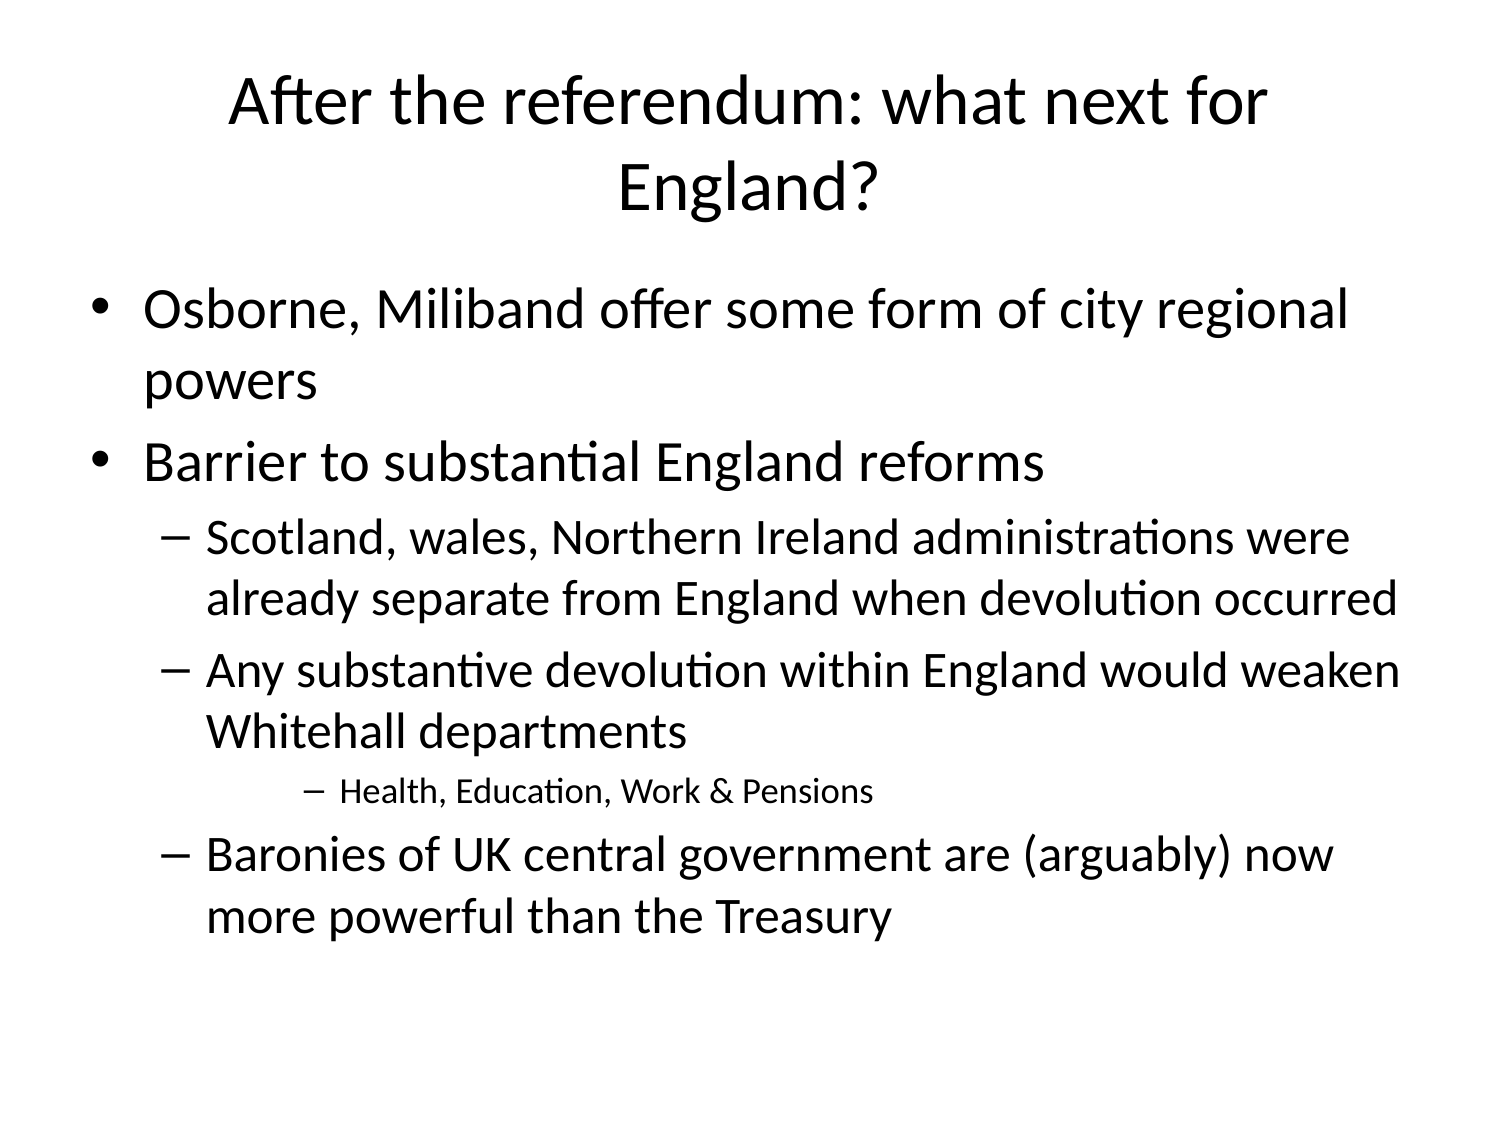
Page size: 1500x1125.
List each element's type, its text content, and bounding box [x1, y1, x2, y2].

list Osborne, Miliband offer some form of city regional powers Barrier to substantial England reforms Scotland, wales, Northern Ireland administrations were already separate from England when devolution occurred Any substantive devolution within England would weaken Whitehall departments Health, Education, Work & Pensions Baronies of UK central government are (arguably) now more powerful than the Treasury [75, 262, 1425, 1005]
title After the referendum: what next for England? [75, 45, 1425, 233]
